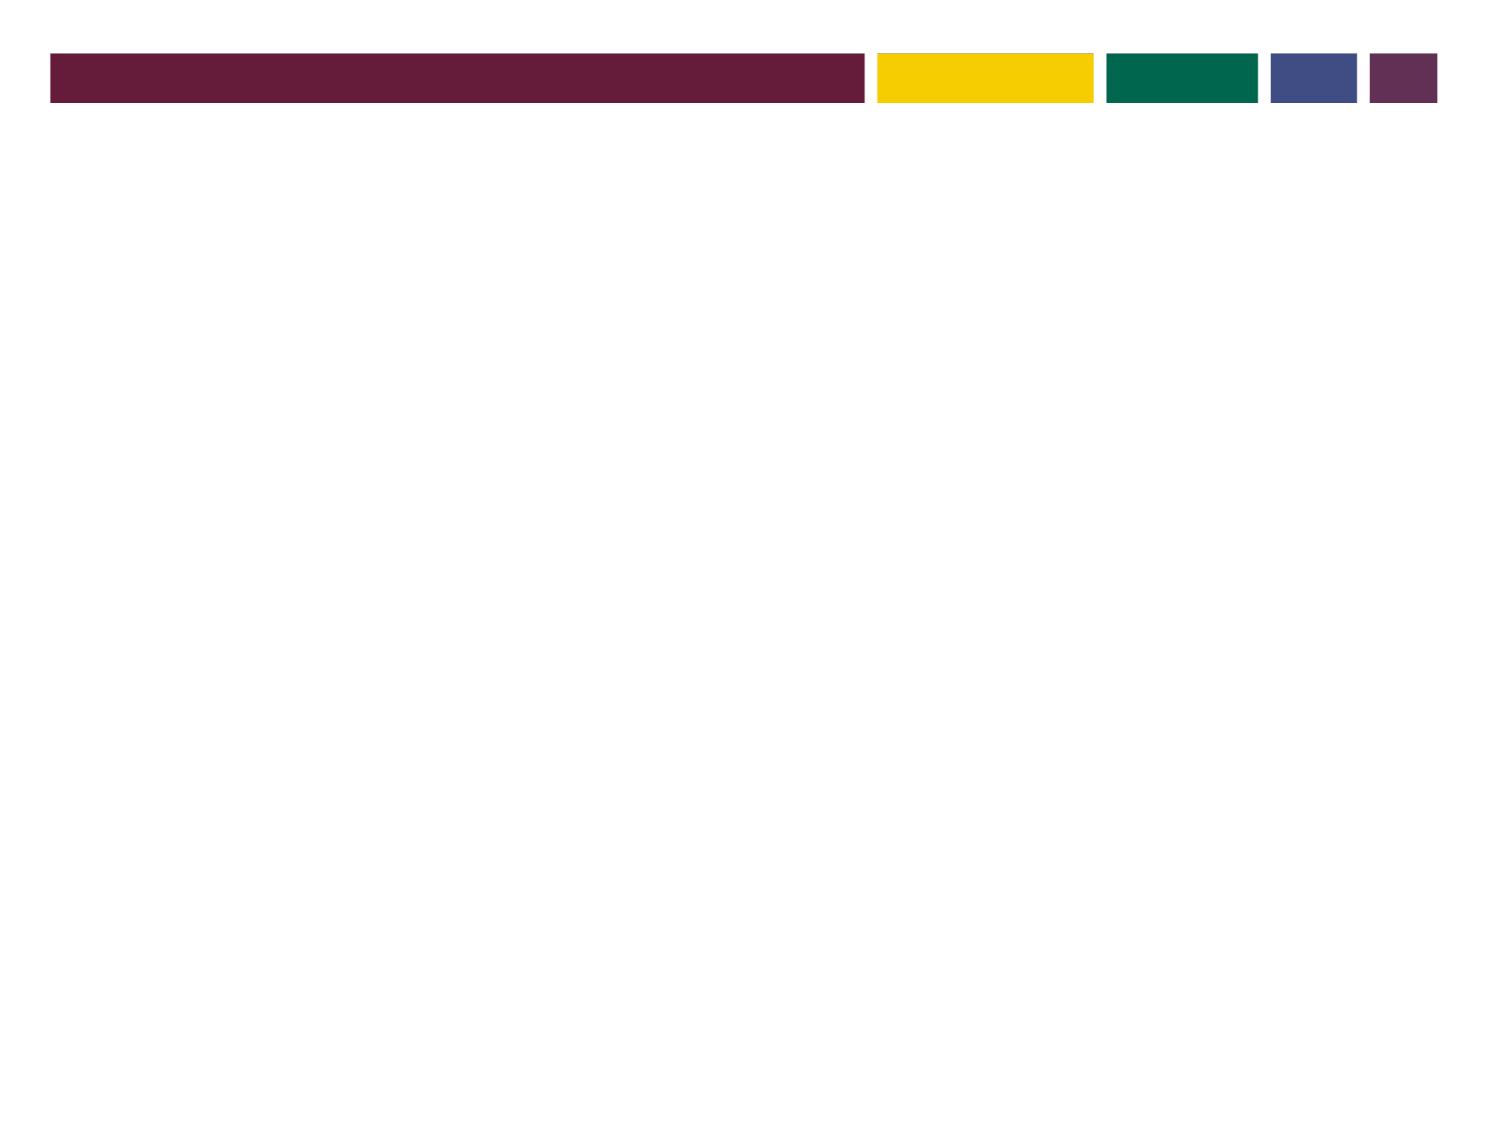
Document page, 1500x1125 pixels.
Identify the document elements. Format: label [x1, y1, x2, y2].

picture [37, 37, 1438, 103]
